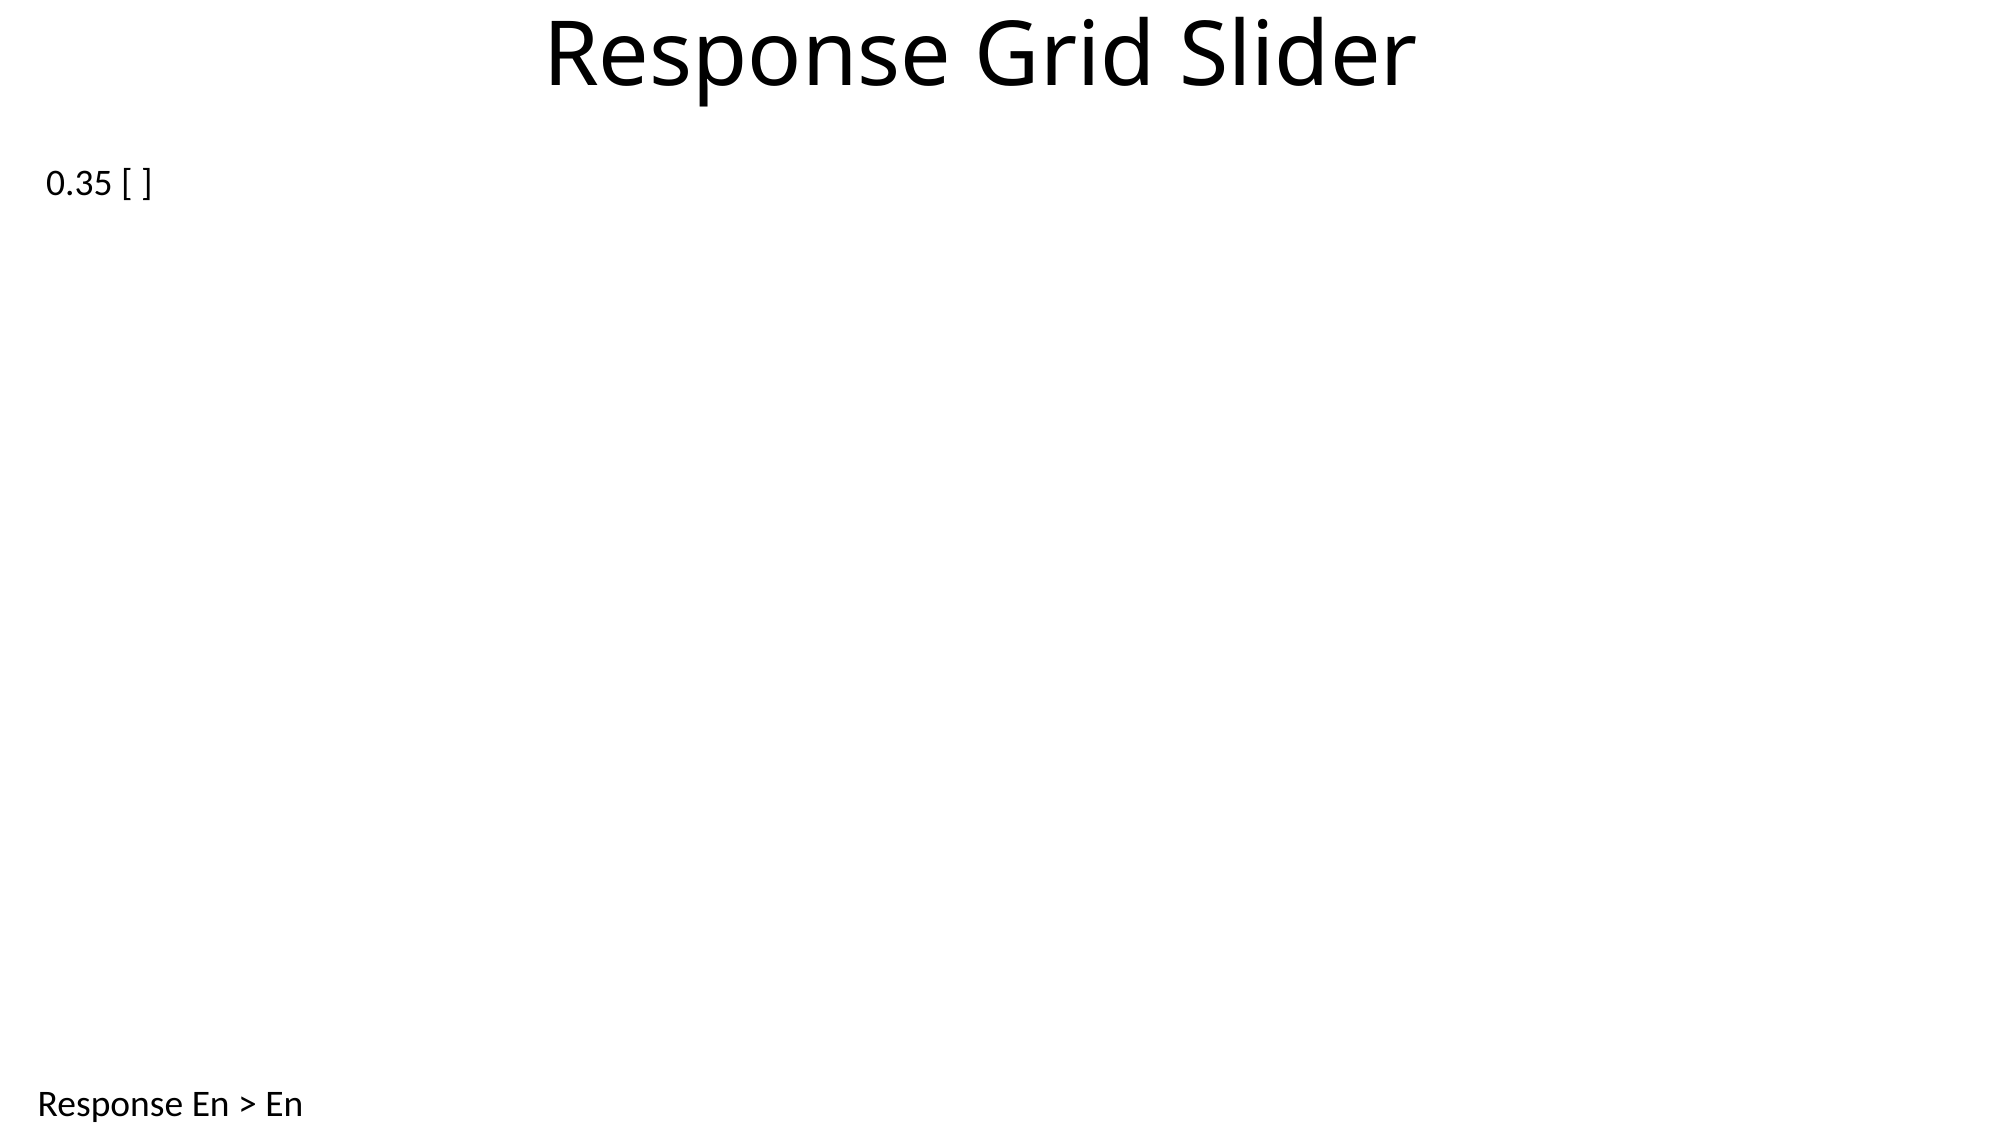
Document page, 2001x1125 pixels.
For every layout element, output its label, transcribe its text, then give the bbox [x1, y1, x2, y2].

text_box Response En > En [37, 1079, 304, 1125]
text_box [ ] [120, 158, 153, 204]
title Response Grid Slider [0, 0, 1963, 113]
text_box 0.35 [45, 158, 113, 204]
